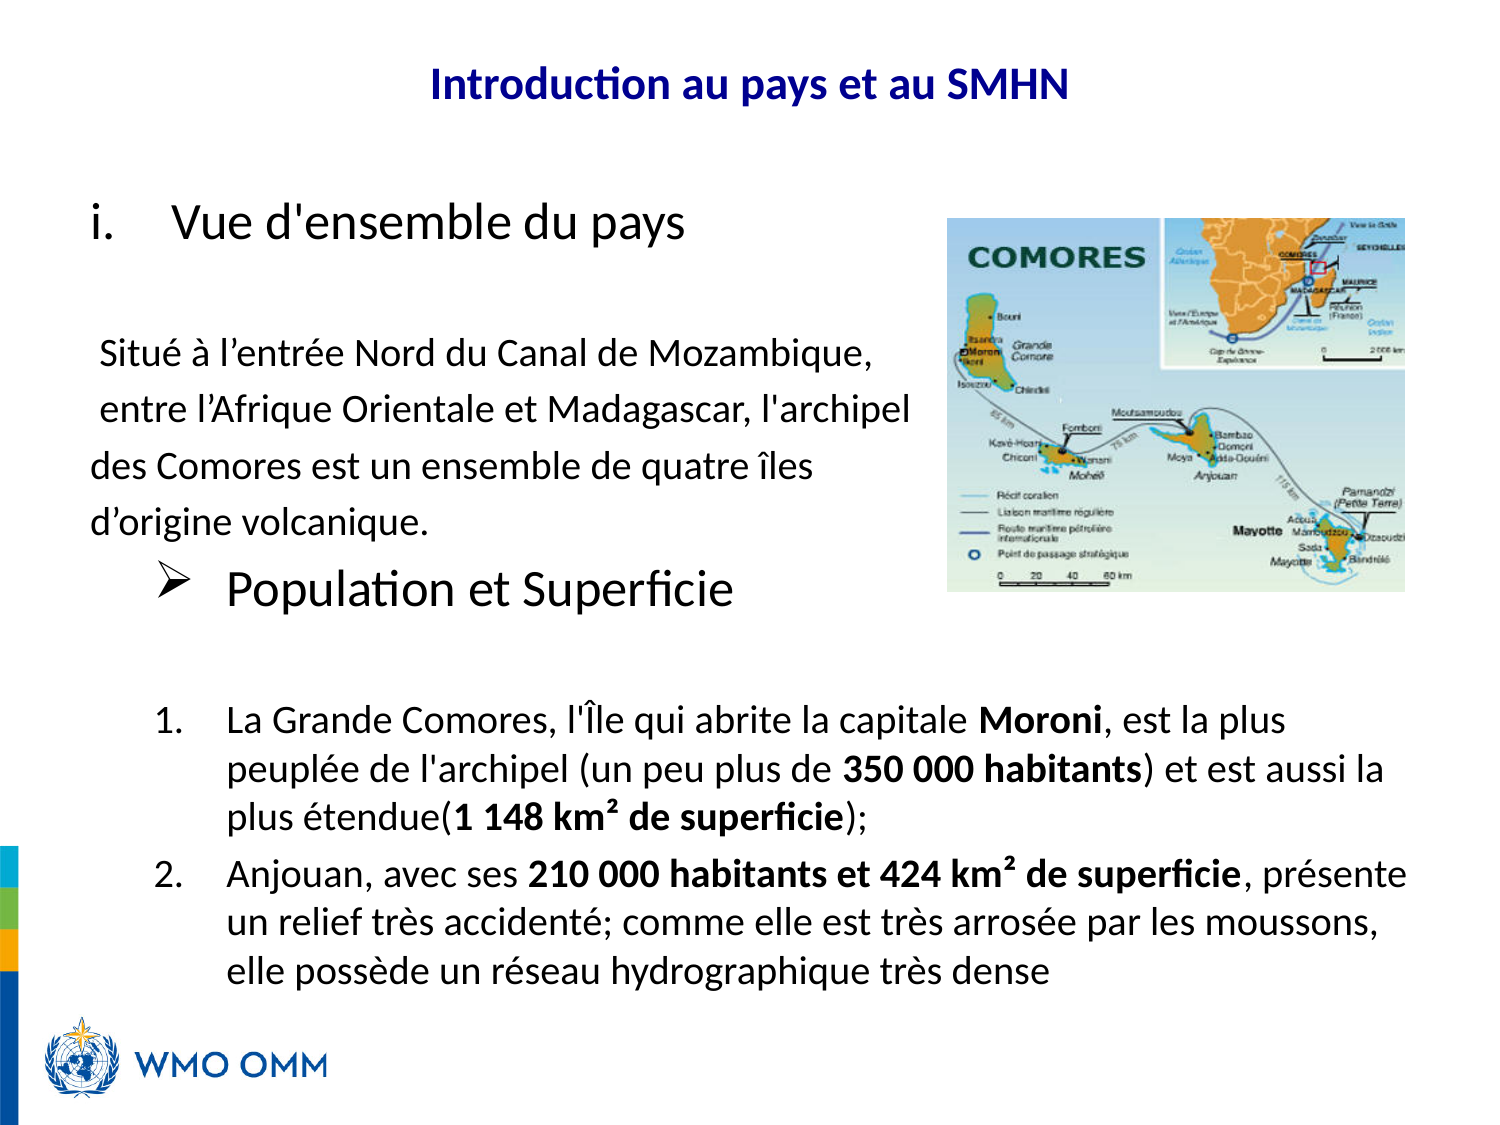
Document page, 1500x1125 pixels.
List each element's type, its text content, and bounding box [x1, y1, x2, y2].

picture [0, 845, 327, 1125]
list Vue d'ensemble du pays Situé à l’entrée Nord du Canal de Mozambique, entre l’Afrique Orientale et Madagascar, l'archipel des Comores est un ensemble de quatre îles d’origine volcanique. Population et Superficie La Grande Comores, l'Île qui abrite la capitale Moroni, est la plus peuplée de l'archipel (un peu plus de 350 000 habitants) et est aussi la plus étendue(1 148 km² de superficie); Anjouan, avec ses 210 000 habitants et 424 km² de superficie, présente un relief très accidenté; comme elle est très arrosée par les moussons, elle possède un réseau hydrographique très dense [75, 179, 1425, 1005]
picture [946, 217, 1406, 593]
title Introduction au pays et au SMHN [75, 45, 1425, 179]
